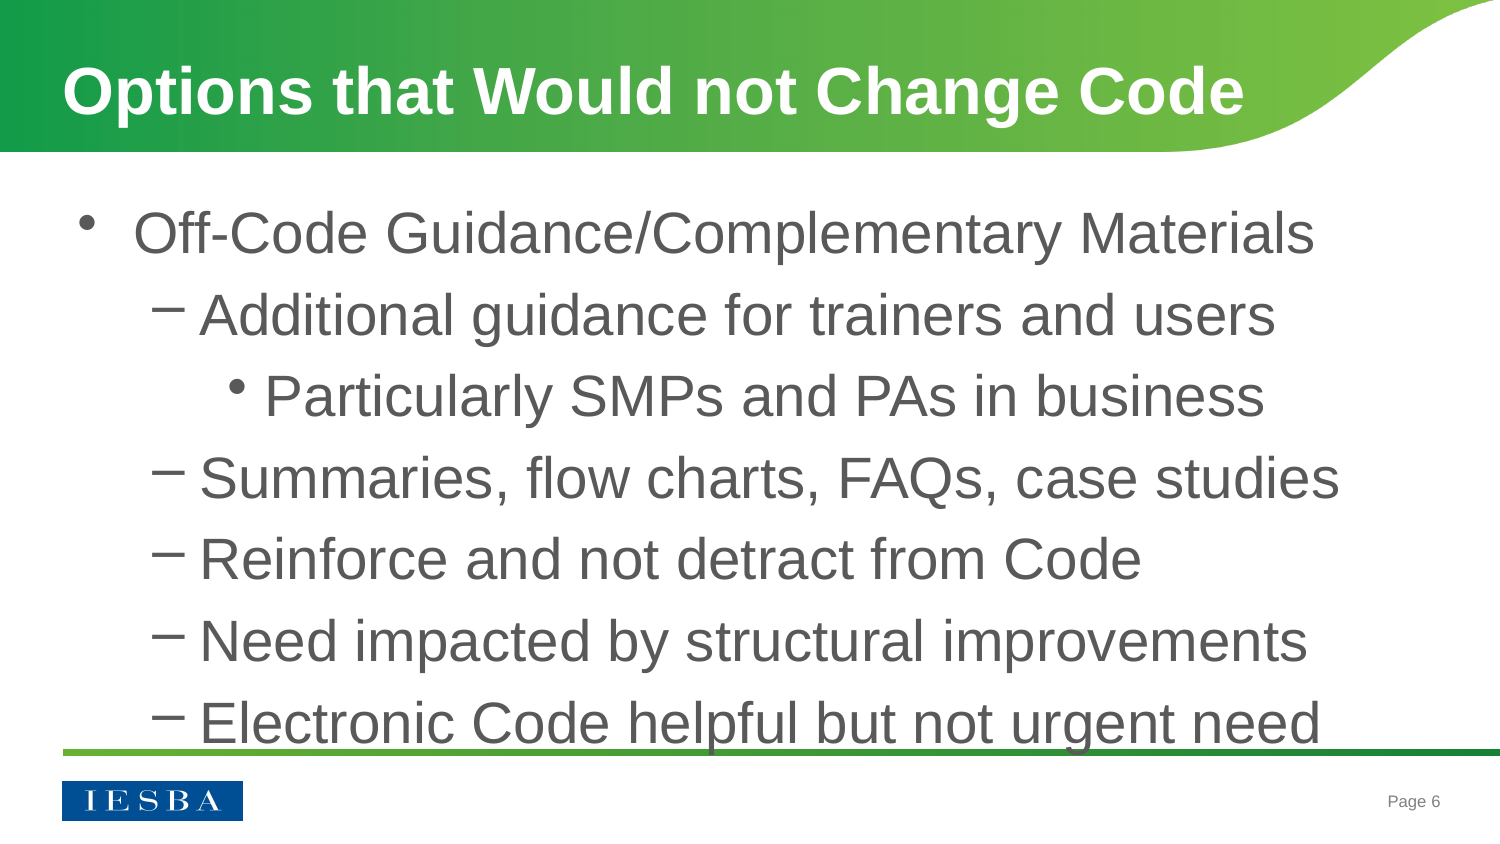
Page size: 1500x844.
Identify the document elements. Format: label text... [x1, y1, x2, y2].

list Off-Code Guidance/Complementary Materials Additional guidance for trainers and users Particularly SMPs and PAs in business Summaries, flow charts, FAQs, case studies Reinforce and not detract from Code Need impacted by structural improvements Electronic Code helpful but not urgent need [62, 187, 1450, 747]
picture [62, 781, 243, 821]
title Options that Would not Change Code [62, 55, 1300, 121]
picture [0, 0, 1497, 152]
